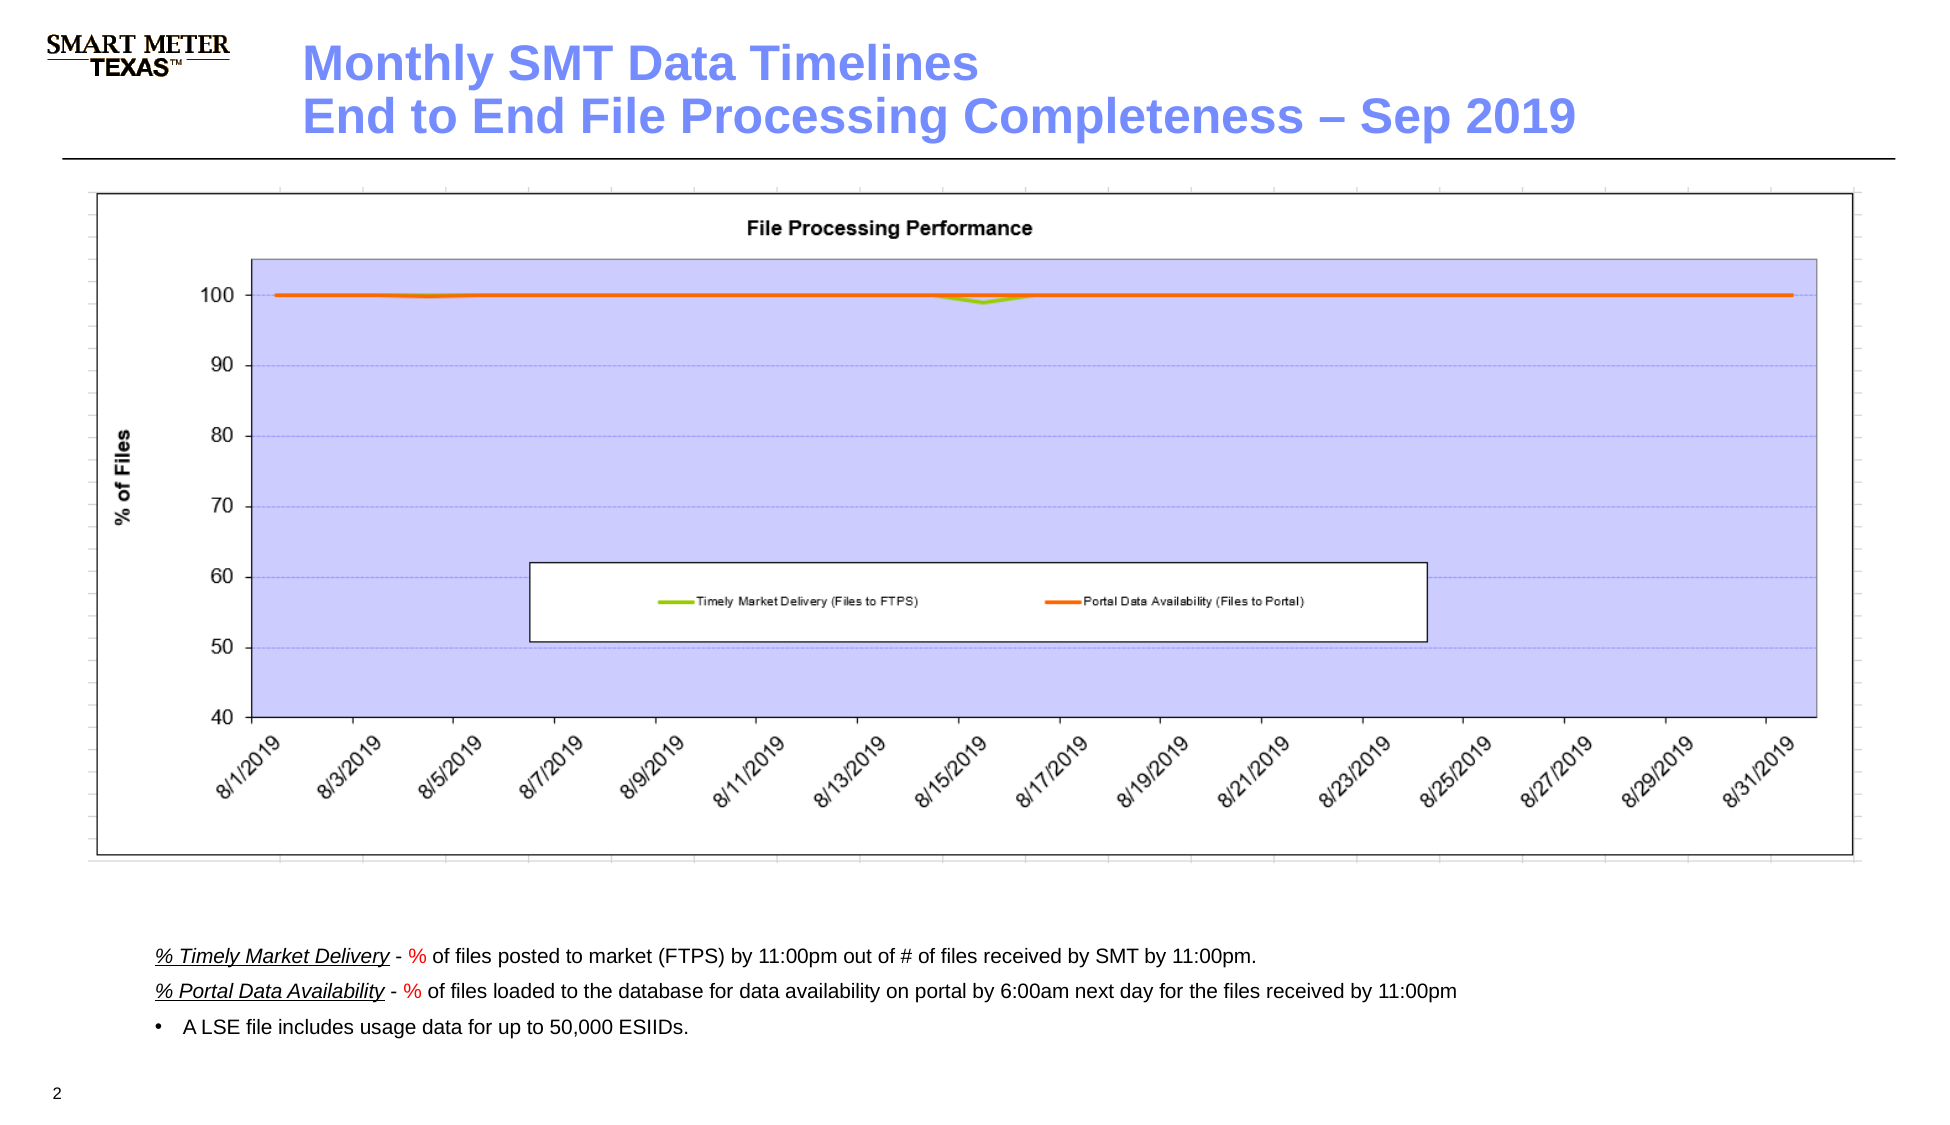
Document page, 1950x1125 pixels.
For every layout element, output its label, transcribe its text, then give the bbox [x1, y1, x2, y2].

text_box % Timely Market Delivery - % of files posted to market (FTPS) by 11:00pm out of # of files received by SMT by 11:00pm. % Portal Data Availability - % of files loaded to the database for data availability on portal by 6:00am next day for the files received by 11:00pm A LSE file includes usage data for up to 50,000 ESIIDs. [140, 899, 1888, 1046]
text_box 2 [32, 1066, 248, 1120]
picture [33, 24, 238, 84]
picture [88, 187, 1862, 863]
title Monthly SMT Data Timelines End to End File Processing Completeness – Sep 2019 [287, 49, 1863, 133]
slide_number 2 [37, 1074, 116, 1106]
